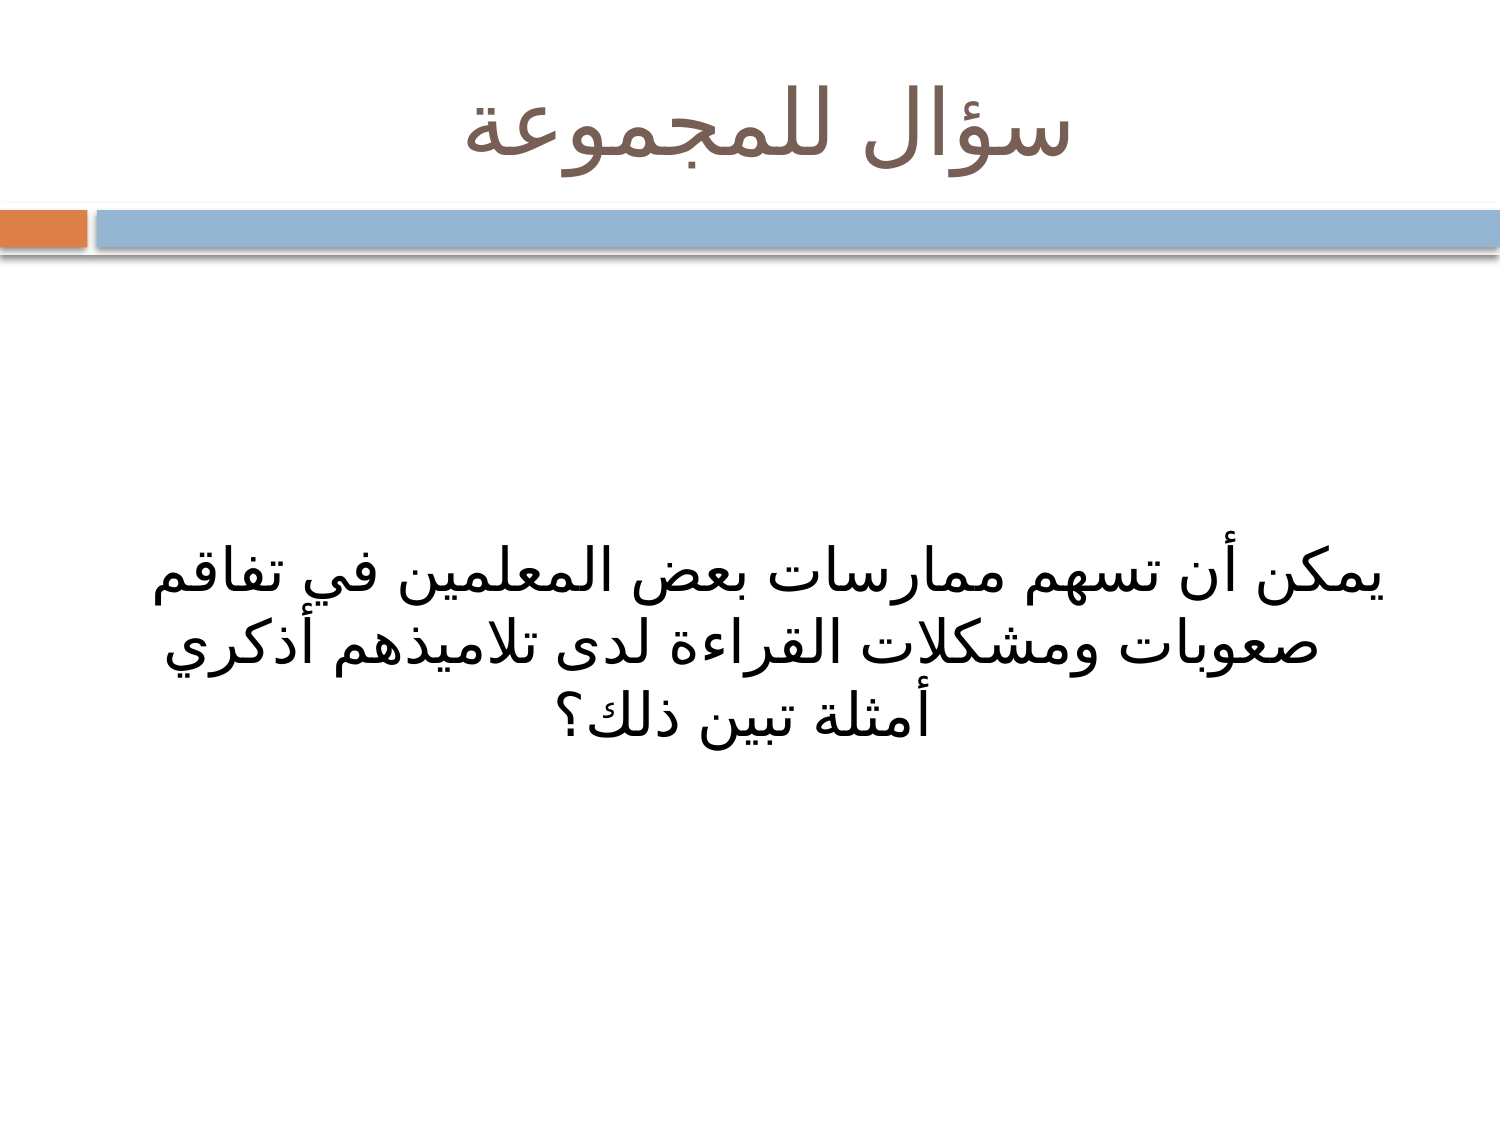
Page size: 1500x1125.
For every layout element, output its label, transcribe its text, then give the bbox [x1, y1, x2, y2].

title سؤال للمجموعة [100, 37, 1438, 200]
list يمكن أن تسهم ممارسات بعض المعلمين في تفاقم صعوبات ومشكلات القراءة لدى تلاميذهم أذكري أمثلة تبين ذلك؟ [100, 262, 1438, 1000]
